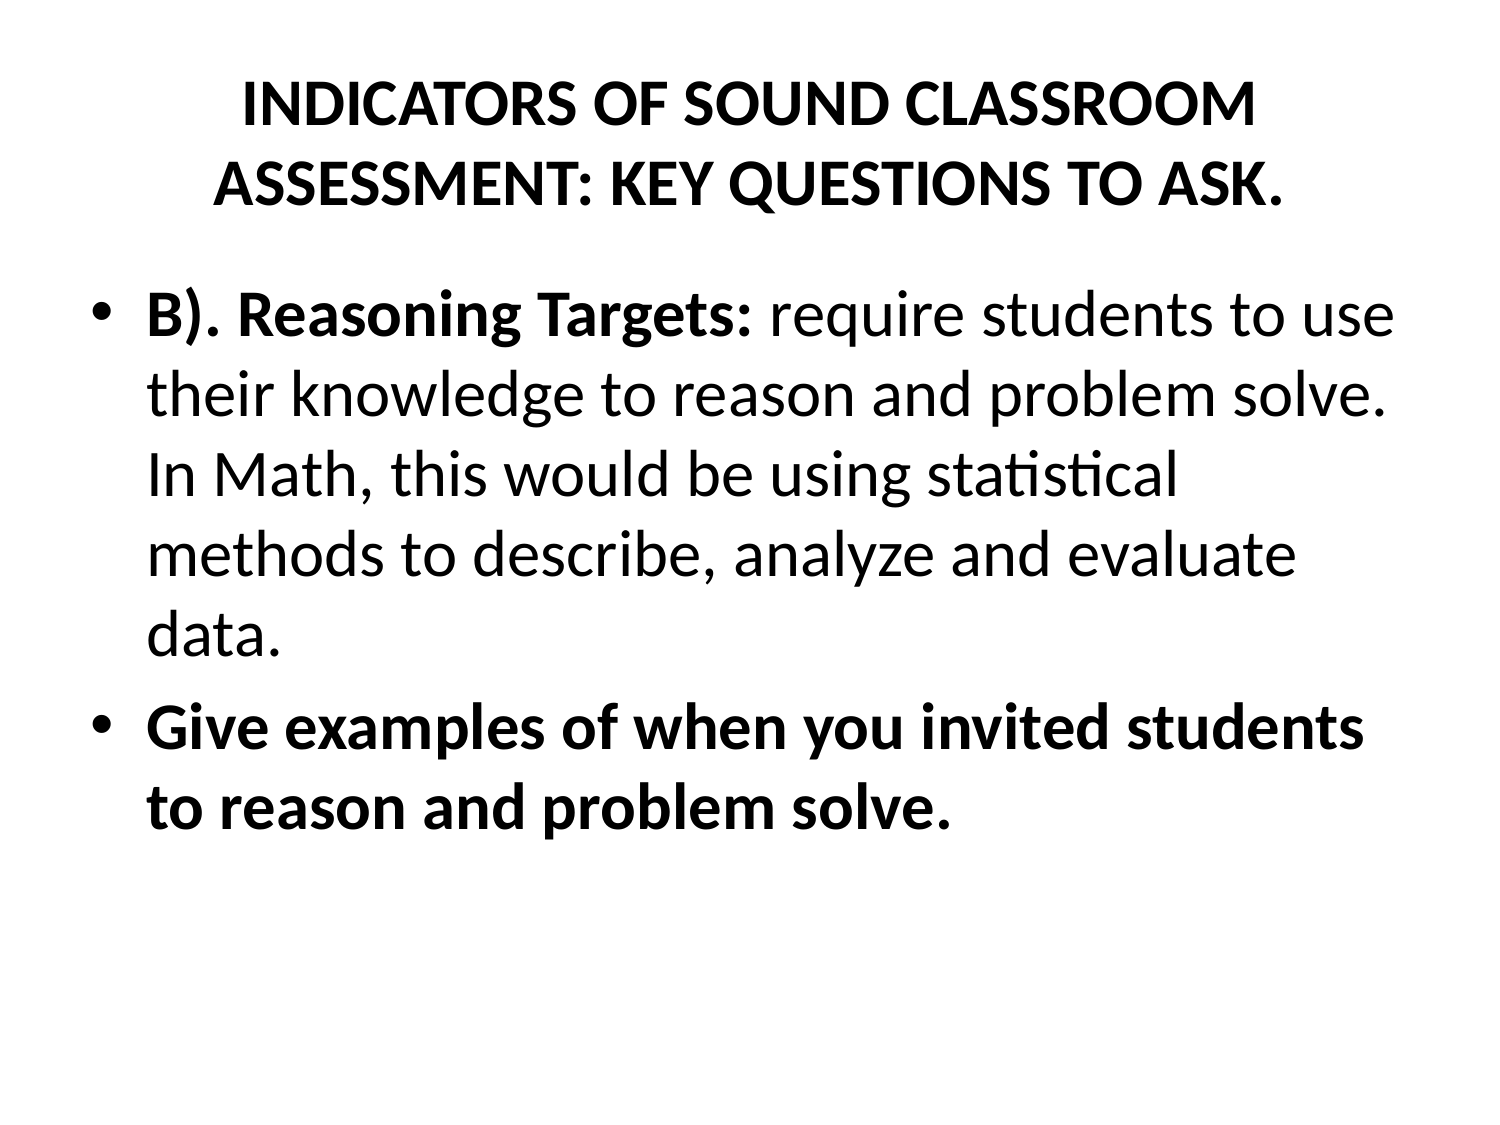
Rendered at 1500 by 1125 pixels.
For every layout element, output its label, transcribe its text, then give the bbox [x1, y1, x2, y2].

title INDICATORS OF SOUND CLASSROOM ASSESSMENT: KEY QUESTIONS TO ASK. [75, 45, 1425, 233]
list B). Reasoning Targets: require students to use their knowledge to reason and problem solve. In Math, this would be using statistical methods to describe, analyze and evaluate data. Give examples of when you invited students to reason and problem solve. [75, 262, 1425, 1005]
